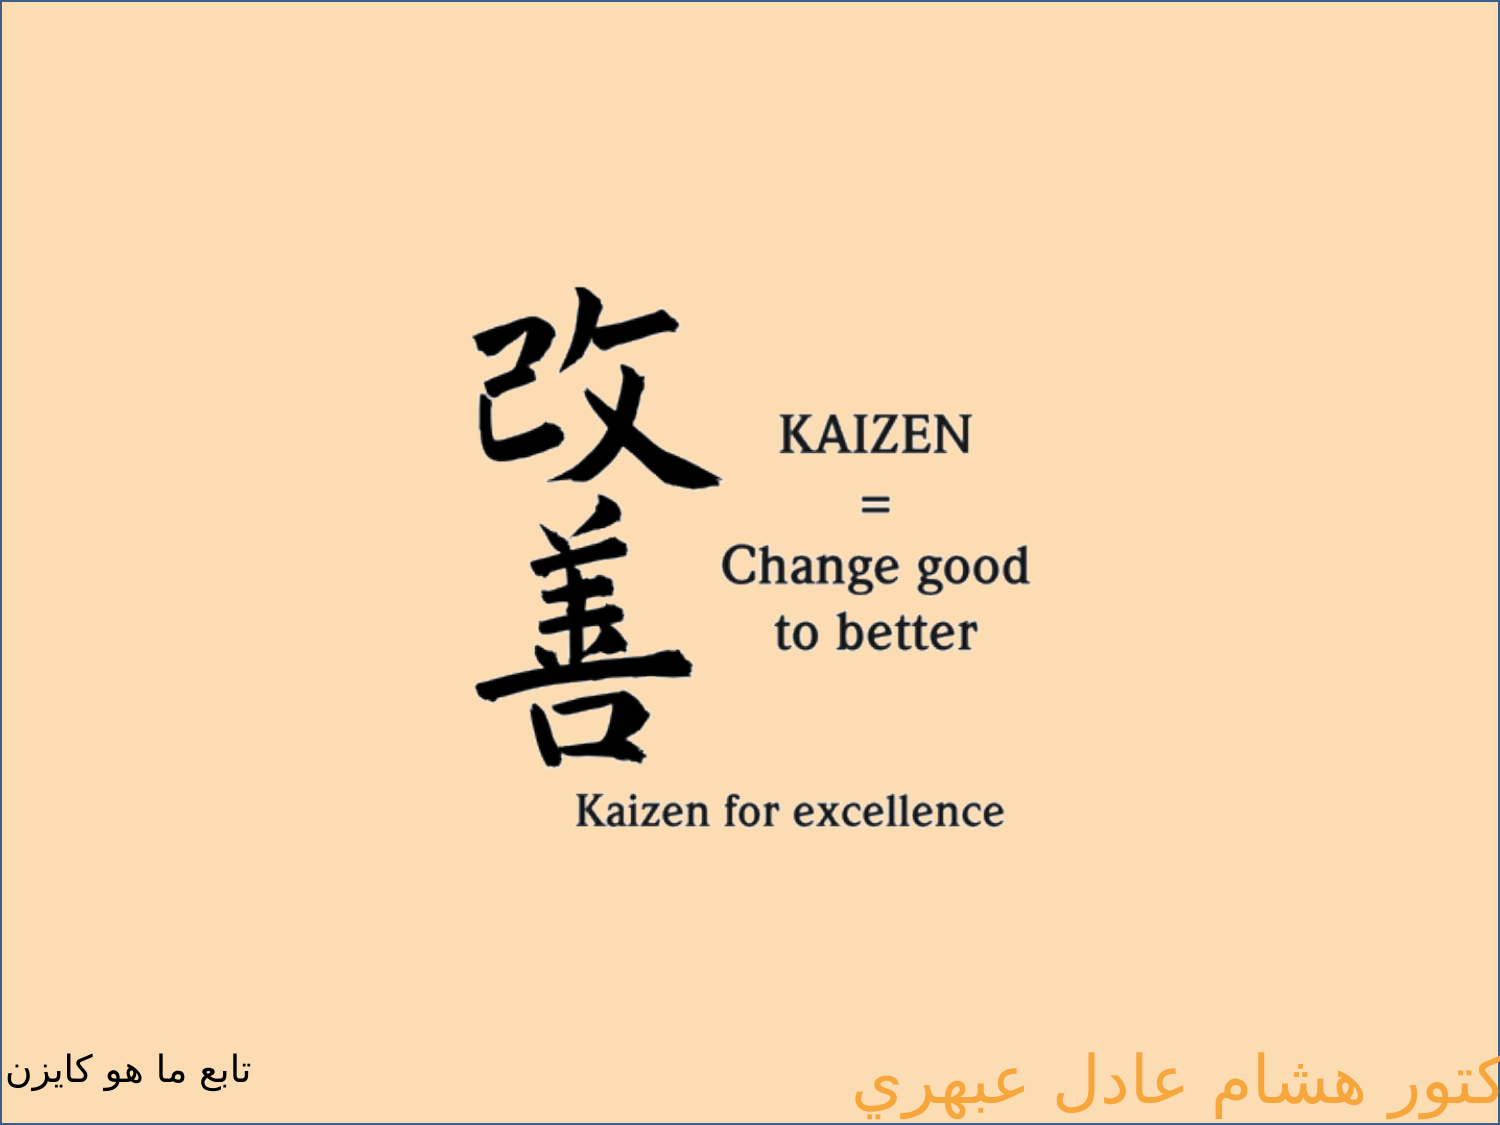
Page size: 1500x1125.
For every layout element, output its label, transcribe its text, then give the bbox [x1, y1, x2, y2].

text_box [0, 0, 1500, 1125]
text_box الدكتور هشام عادل عبهري [836, 1029, 1500, 1124]
text_box تابع ما هو كايزن [0, 1037, 267, 1098]
picture [466, 278, 1034, 846]
